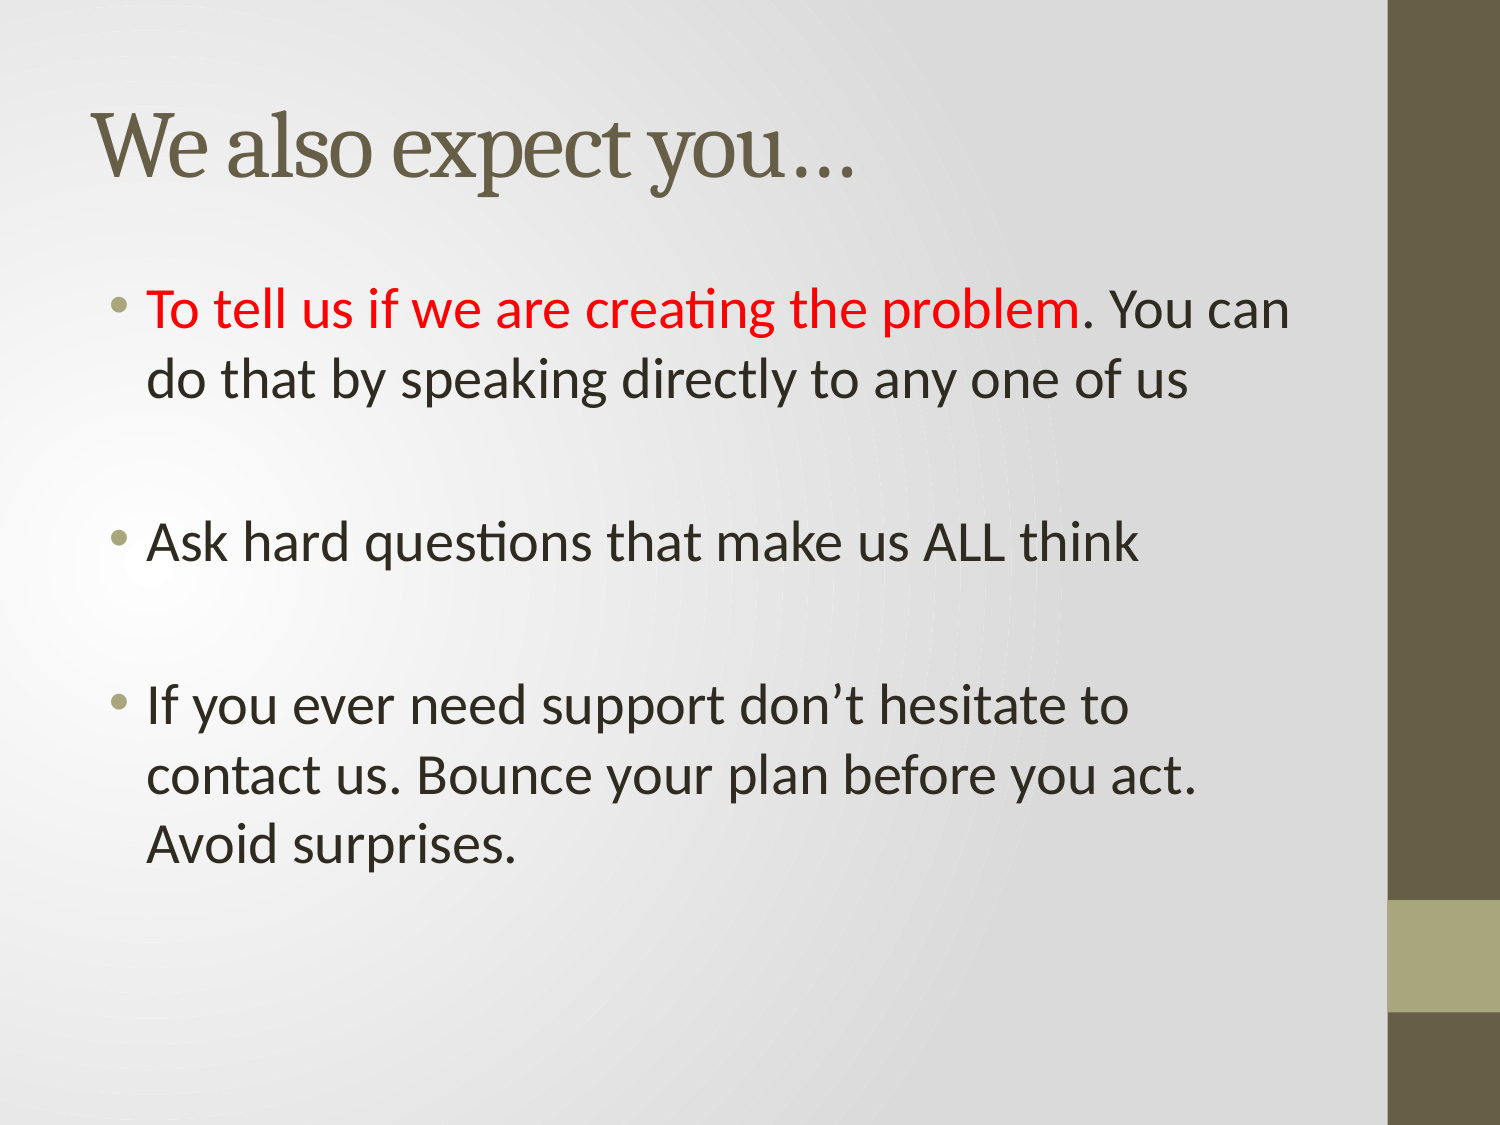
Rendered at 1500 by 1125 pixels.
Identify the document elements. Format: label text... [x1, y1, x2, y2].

title We also expect you… [75, 45, 1325, 233]
list To tell us if we are creating the problem. You can do that by speaking directly to any one of us Ask hard questions that make us ALL think If you ever need support don’t hesitate to contact us. Bounce your plan before you act. Avoid surprises. [75, 262, 1325, 1050]
